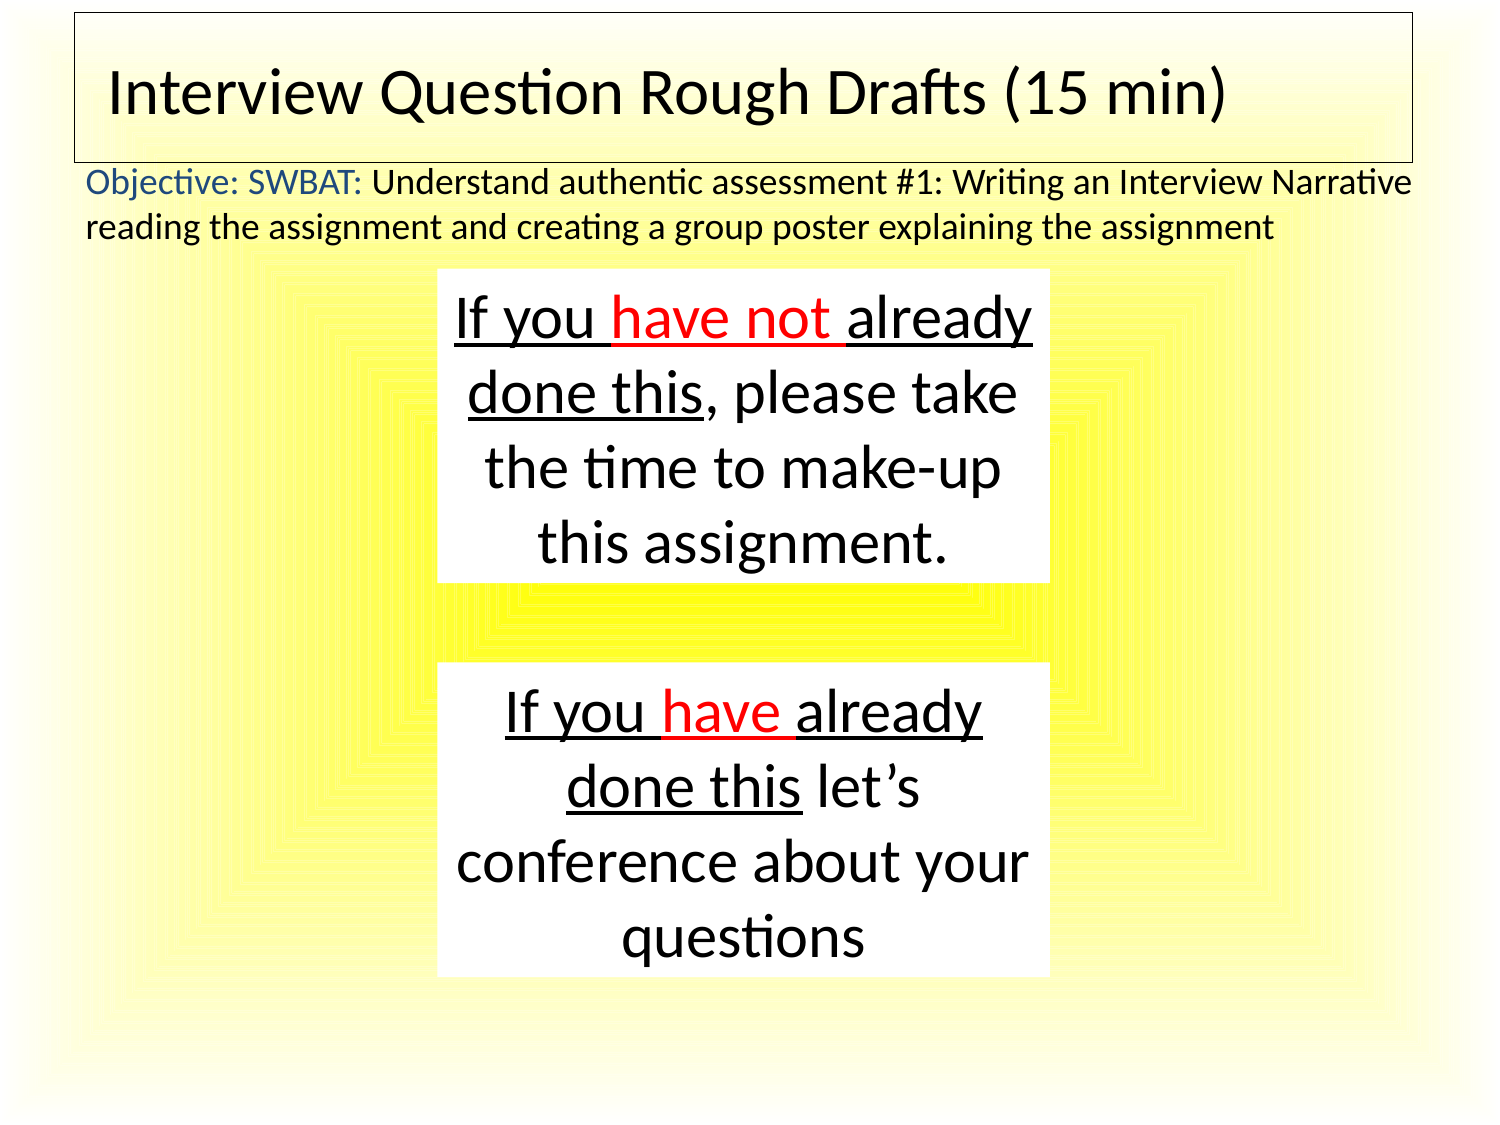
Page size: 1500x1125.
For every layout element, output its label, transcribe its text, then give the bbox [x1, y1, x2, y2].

text_box Interview Question Rough Drafts (15 min) [74, 12, 1413, 149]
text_box Objective: SWBAT: Understand authentic assessment #1: Writing an Interview Narrative reading the assignment and creating a group poster explaining the assignment [70, 149, 1500, 327]
text_box If you have already done this let’s conference about your questions [437, 662, 1050, 977]
text_box If you have not already done this, please take the time to make-up this assignment. [437, 268, 1050, 584]
